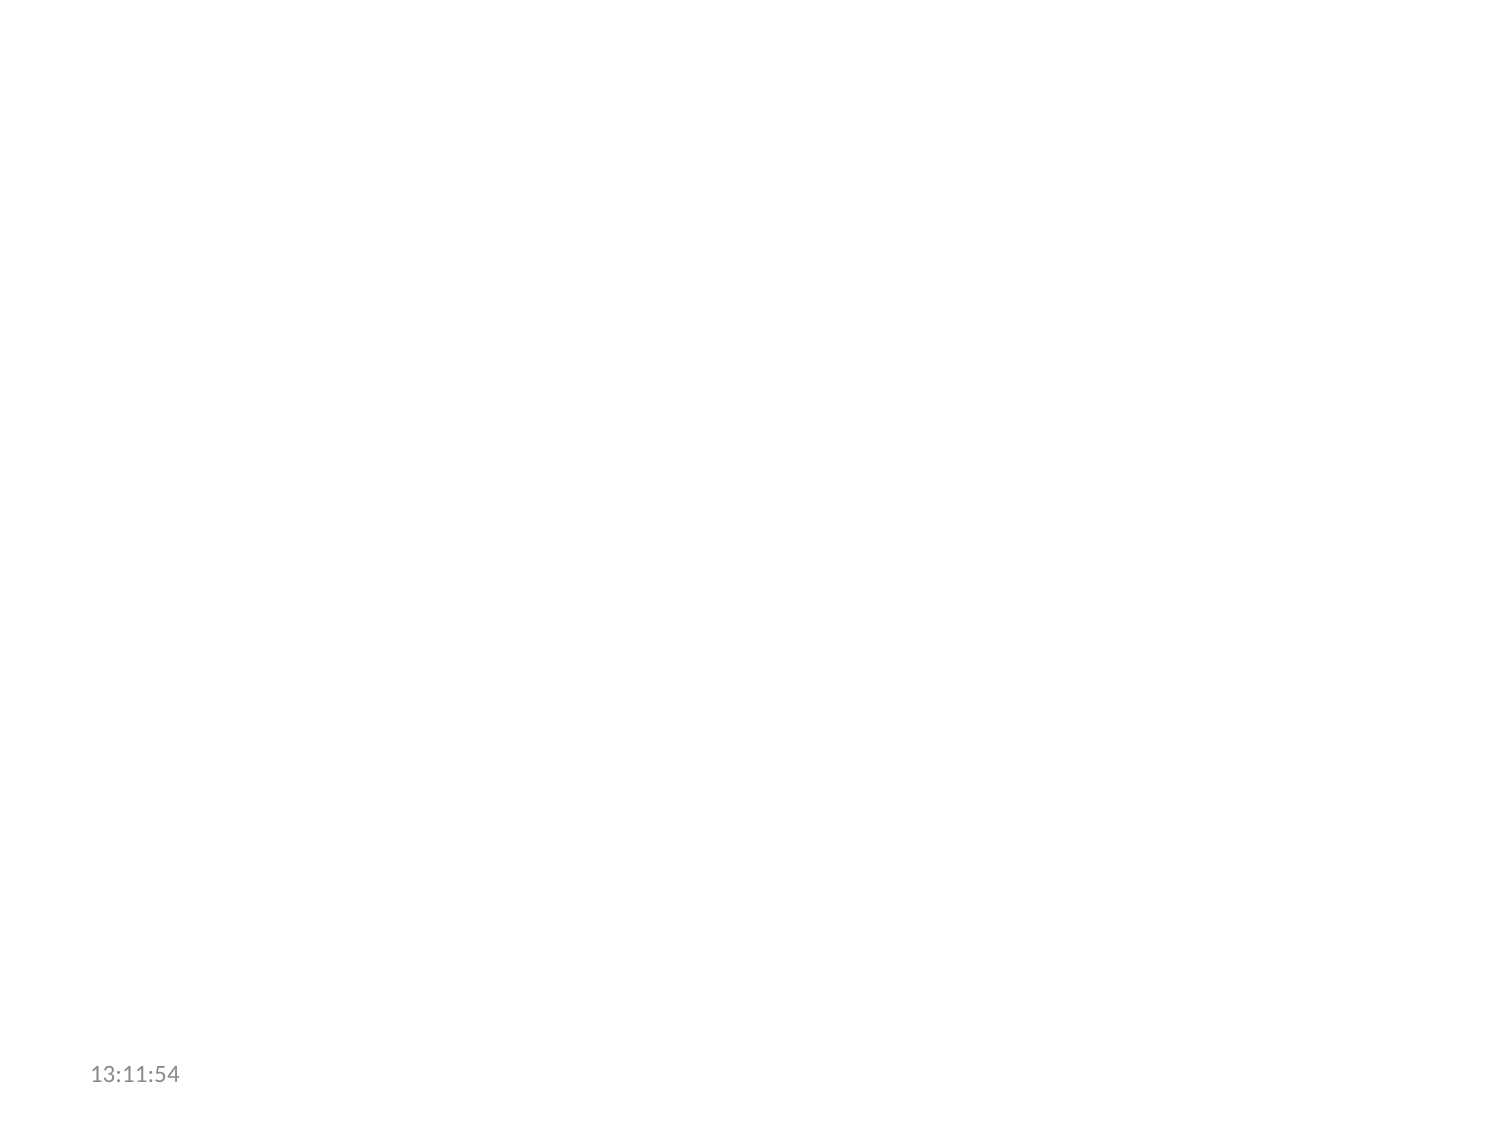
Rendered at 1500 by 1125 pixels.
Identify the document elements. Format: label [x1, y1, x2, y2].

slide_number [75, 1042, 425, 1103]
